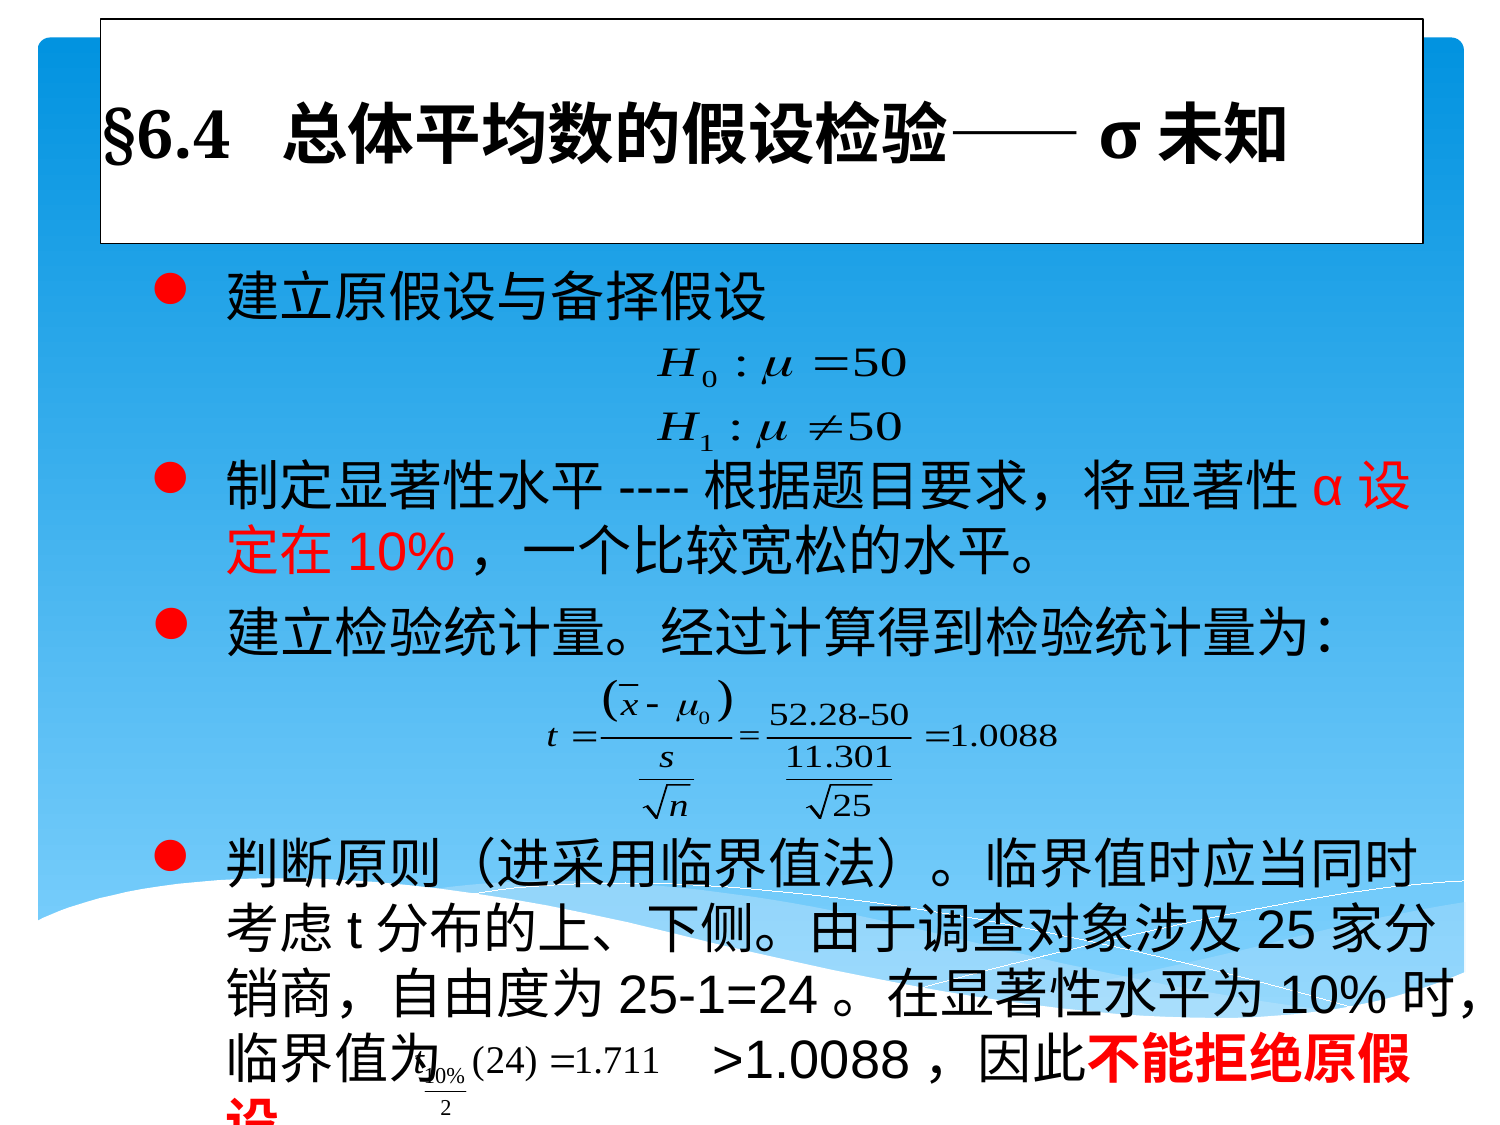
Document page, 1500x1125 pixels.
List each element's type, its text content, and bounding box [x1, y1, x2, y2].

text_box 判断原则（进采用临界值法）。临界值时应当同时考虑t分布的上、下侧。由于调查对象涉及25家分销商，自由度为25-1=24。在显著性水平为10%时，临界值为 >1.0088，因此不能拒绝原假设。 [135, 822, 1471, 1125]
title §6.4 总体平均数的假设检验——σ未知 [100, 19, 1424, 244]
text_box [645, 332, 918, 464]
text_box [539, 674, 1067, 828]
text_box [407, 1033, 668, 1125]
text_box 建立检验统计量。经过计算得到检验统计量为： [136, 590, 1472, 671]
text_box 建立原假设与备择假设 [135, 255, 1471, 335]
text_box 制定显著性水平----根据题目要求，将显著性α设定在10%，一个比较宽松的水平。 [135, 444, 1471, 589]
